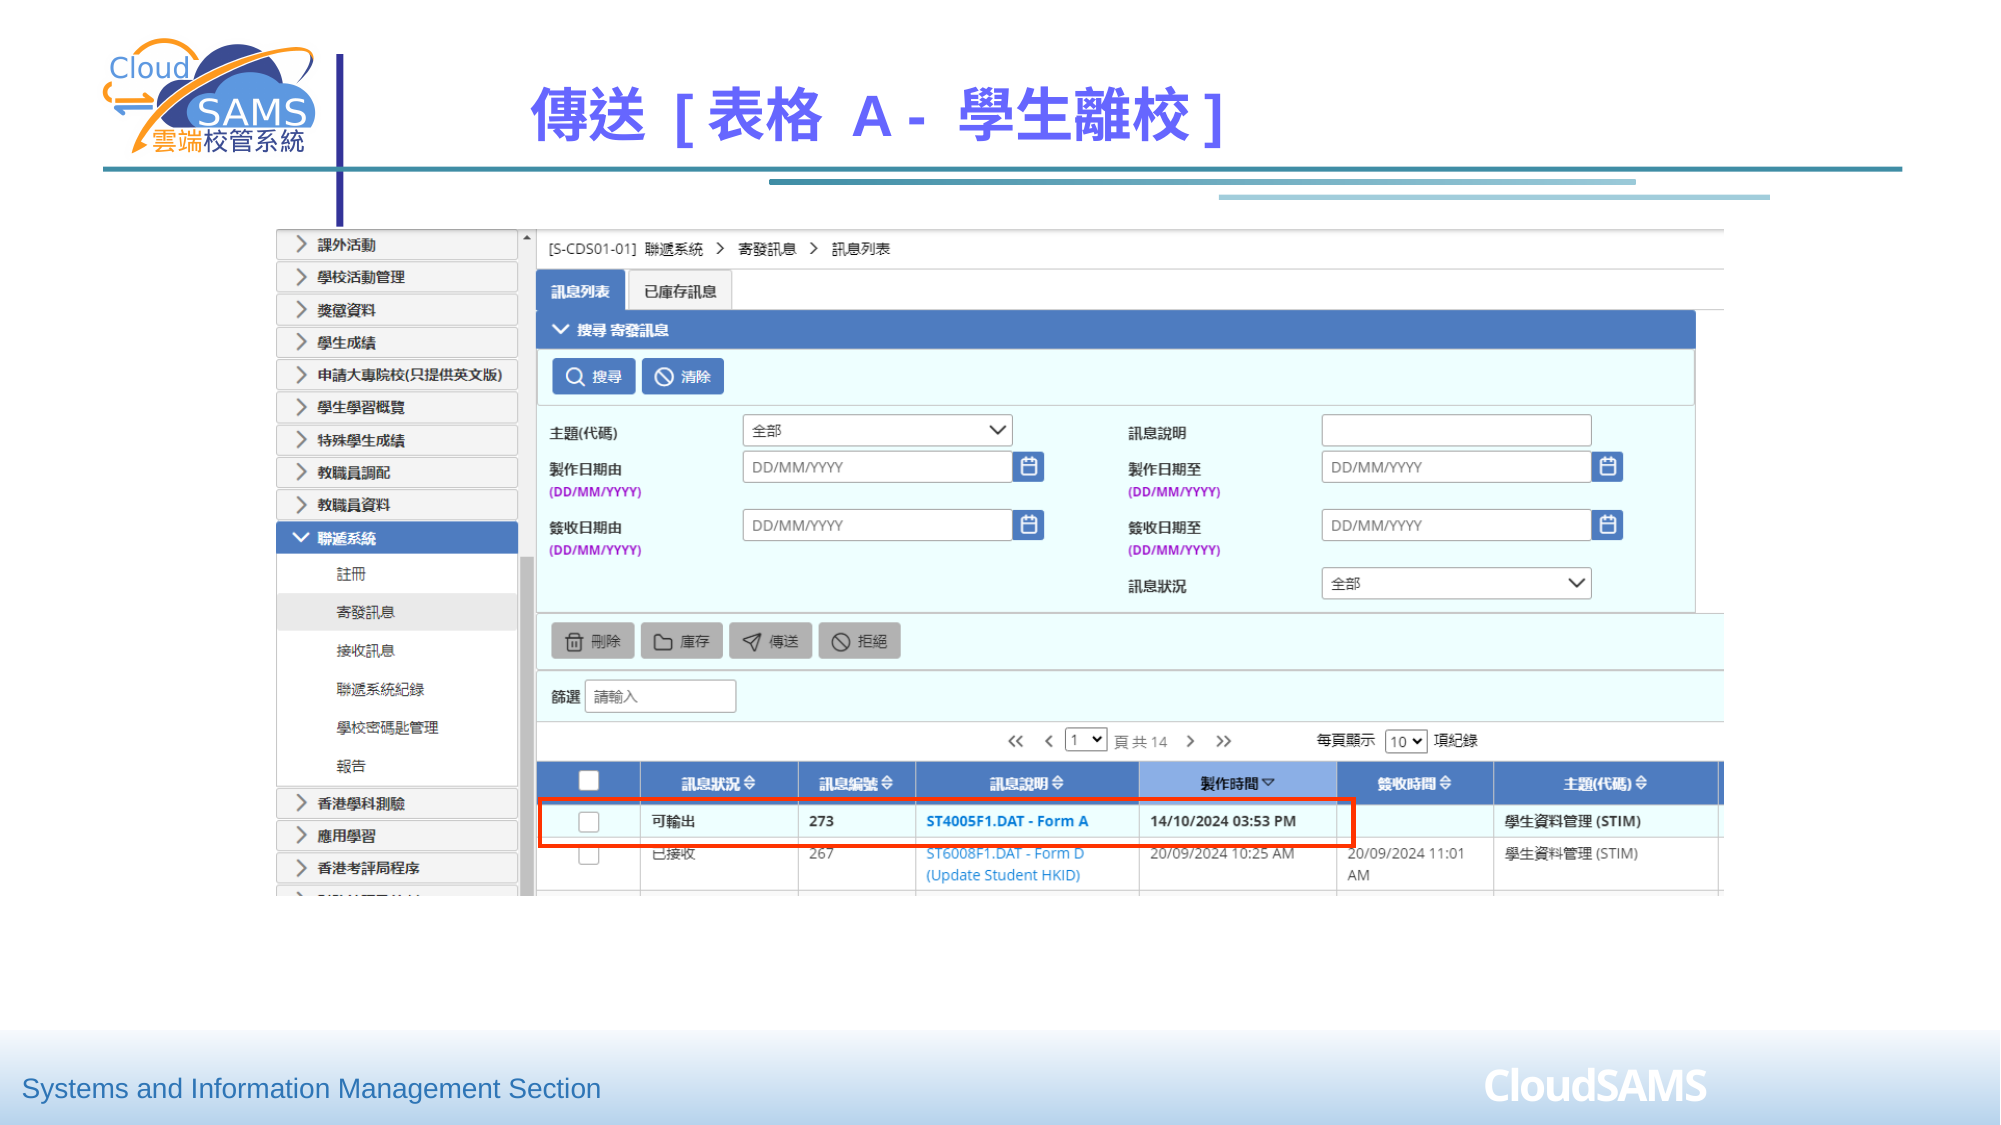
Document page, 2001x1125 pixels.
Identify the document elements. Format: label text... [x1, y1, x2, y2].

text_box 傳送 [表格 A - 學生離校] [515, 30, 1691, 156]
picture [87, 7, 349, 175]
picture [276, 229, 1724, 896]
